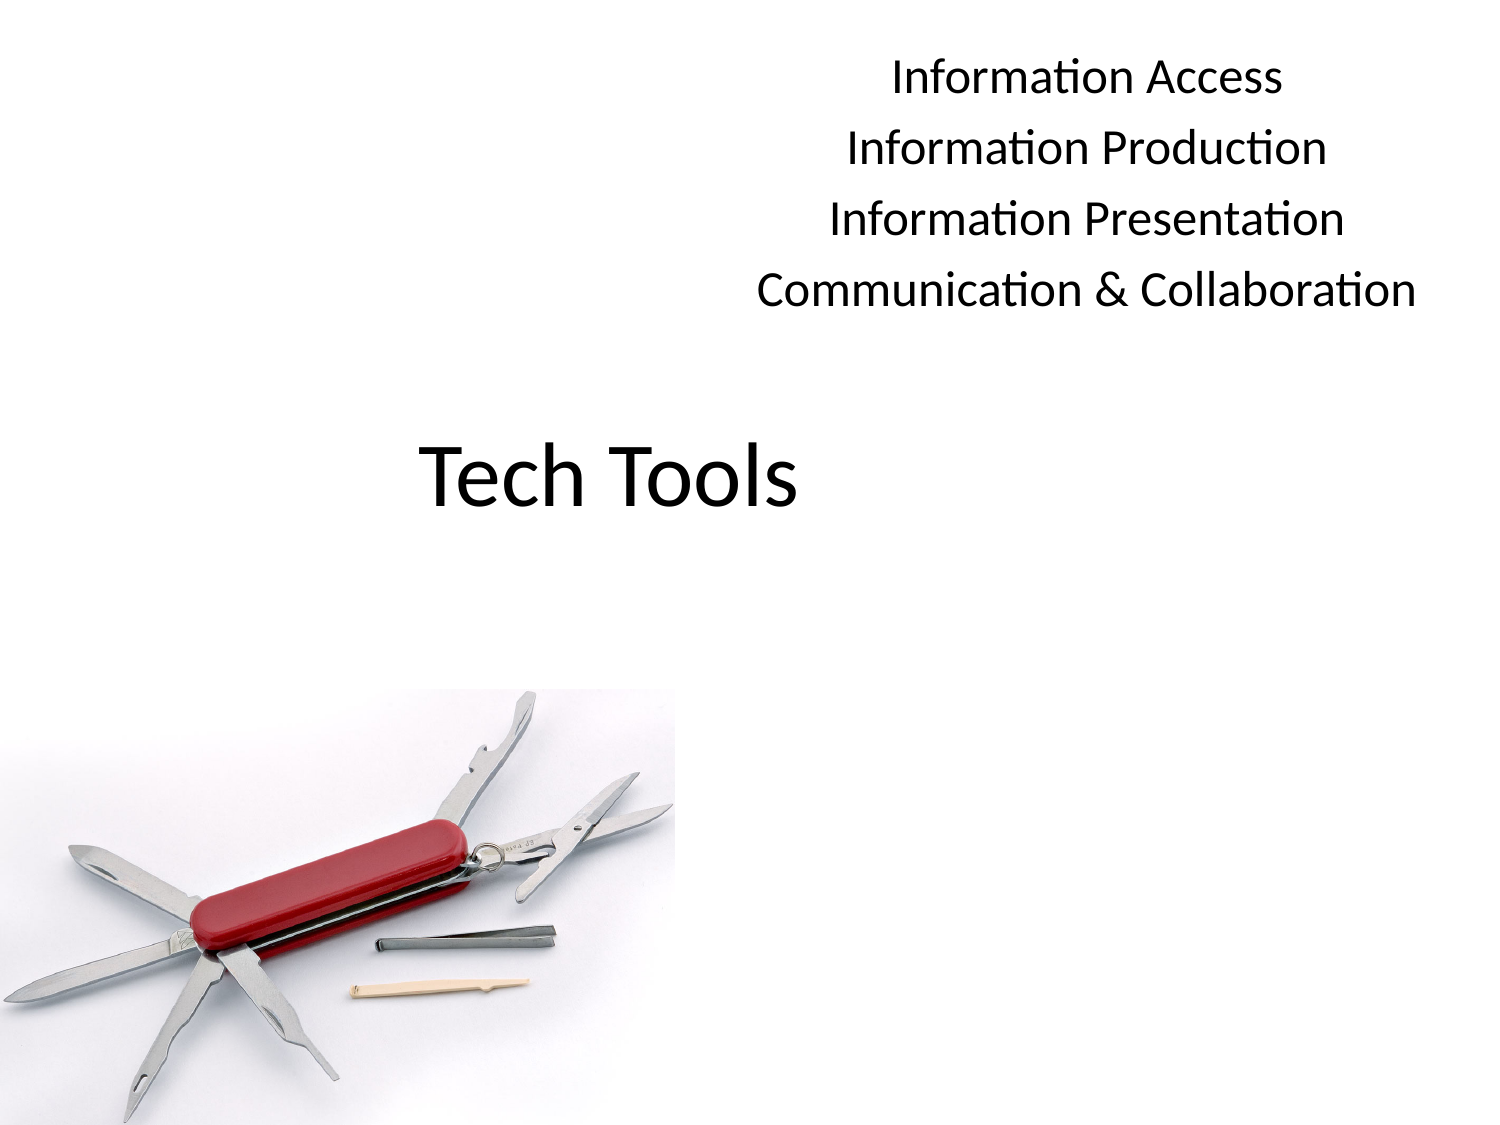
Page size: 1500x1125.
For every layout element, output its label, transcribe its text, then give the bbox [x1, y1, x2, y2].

title Tech Tools [112, 349, 1106, 591]
text_box Information Access Information Production Information Presentation Communication & Collaboration [697, 35, 1477, 328]
picture [0, 689, 675, 1125]
